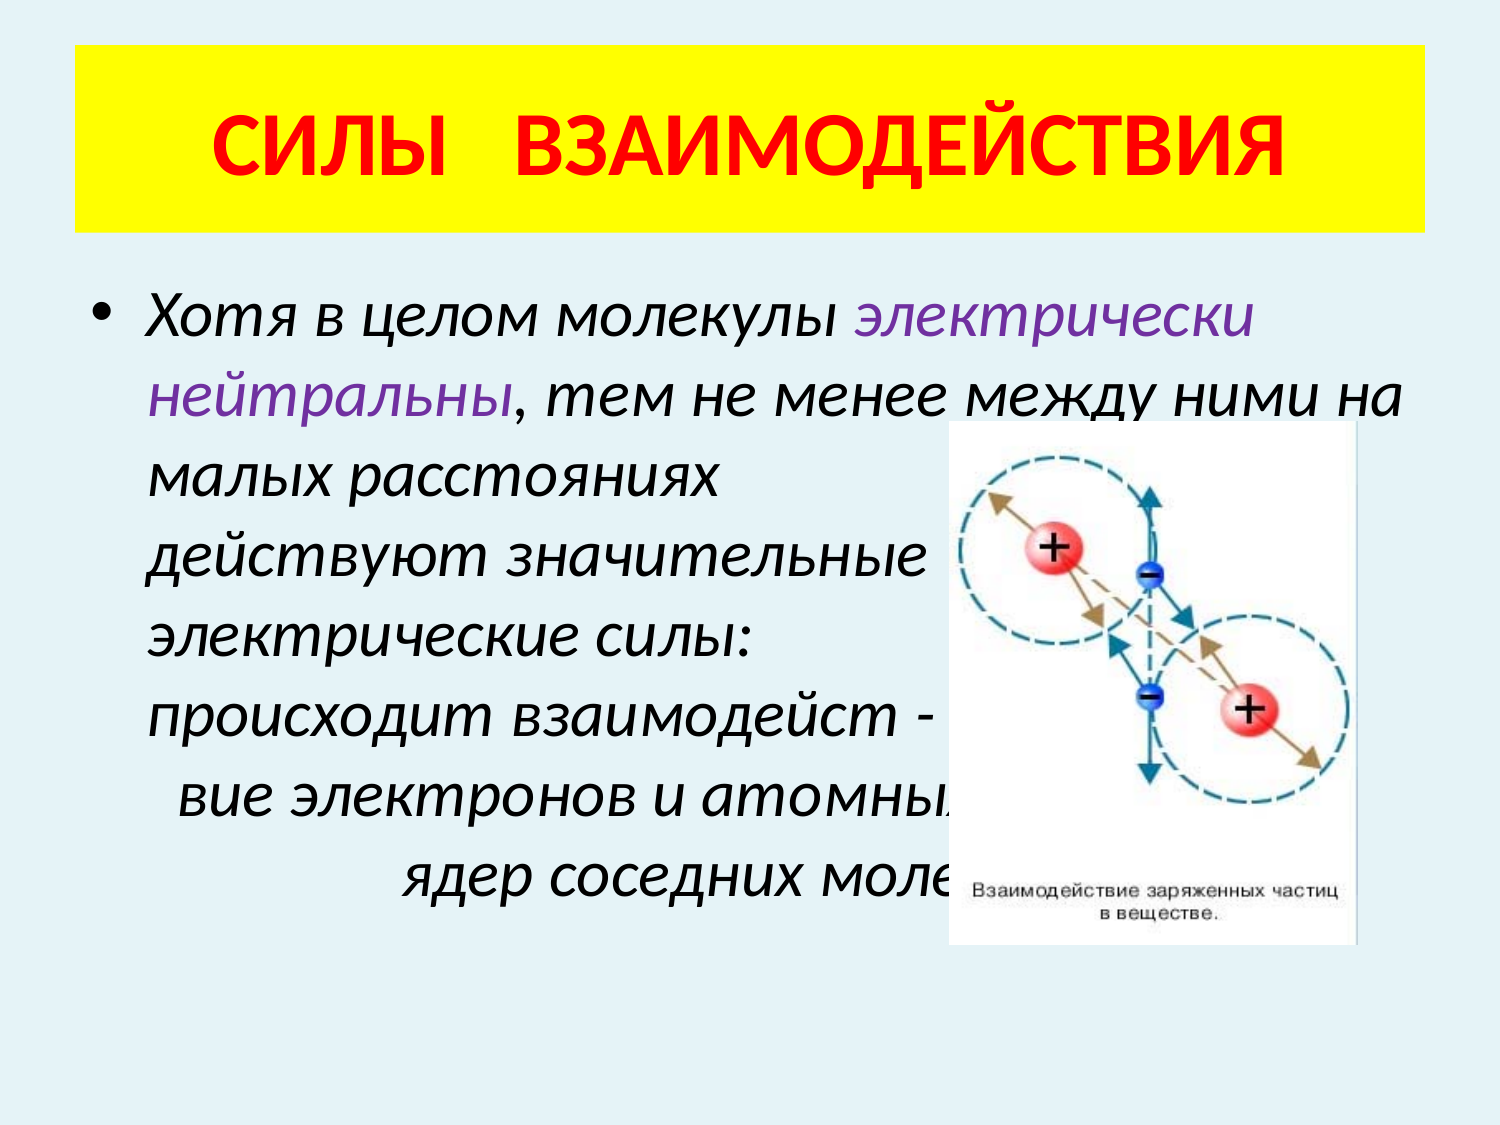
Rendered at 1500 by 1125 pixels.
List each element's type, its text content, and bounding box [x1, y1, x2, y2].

picture [948, 421, 1359, 945]
list Хотя в целом молекулы электрически нейтральны, тем не менее между ними на малых расстояниях действуют значительные электрические силы: происходит взаимодейст - вие электронов и атомных ядер соседних молекул [75, 262, 1425, 1005]
title СИЛЫ ВЗАИМОДЕЙСТВИЯ [75, 45, 1425, 233]
